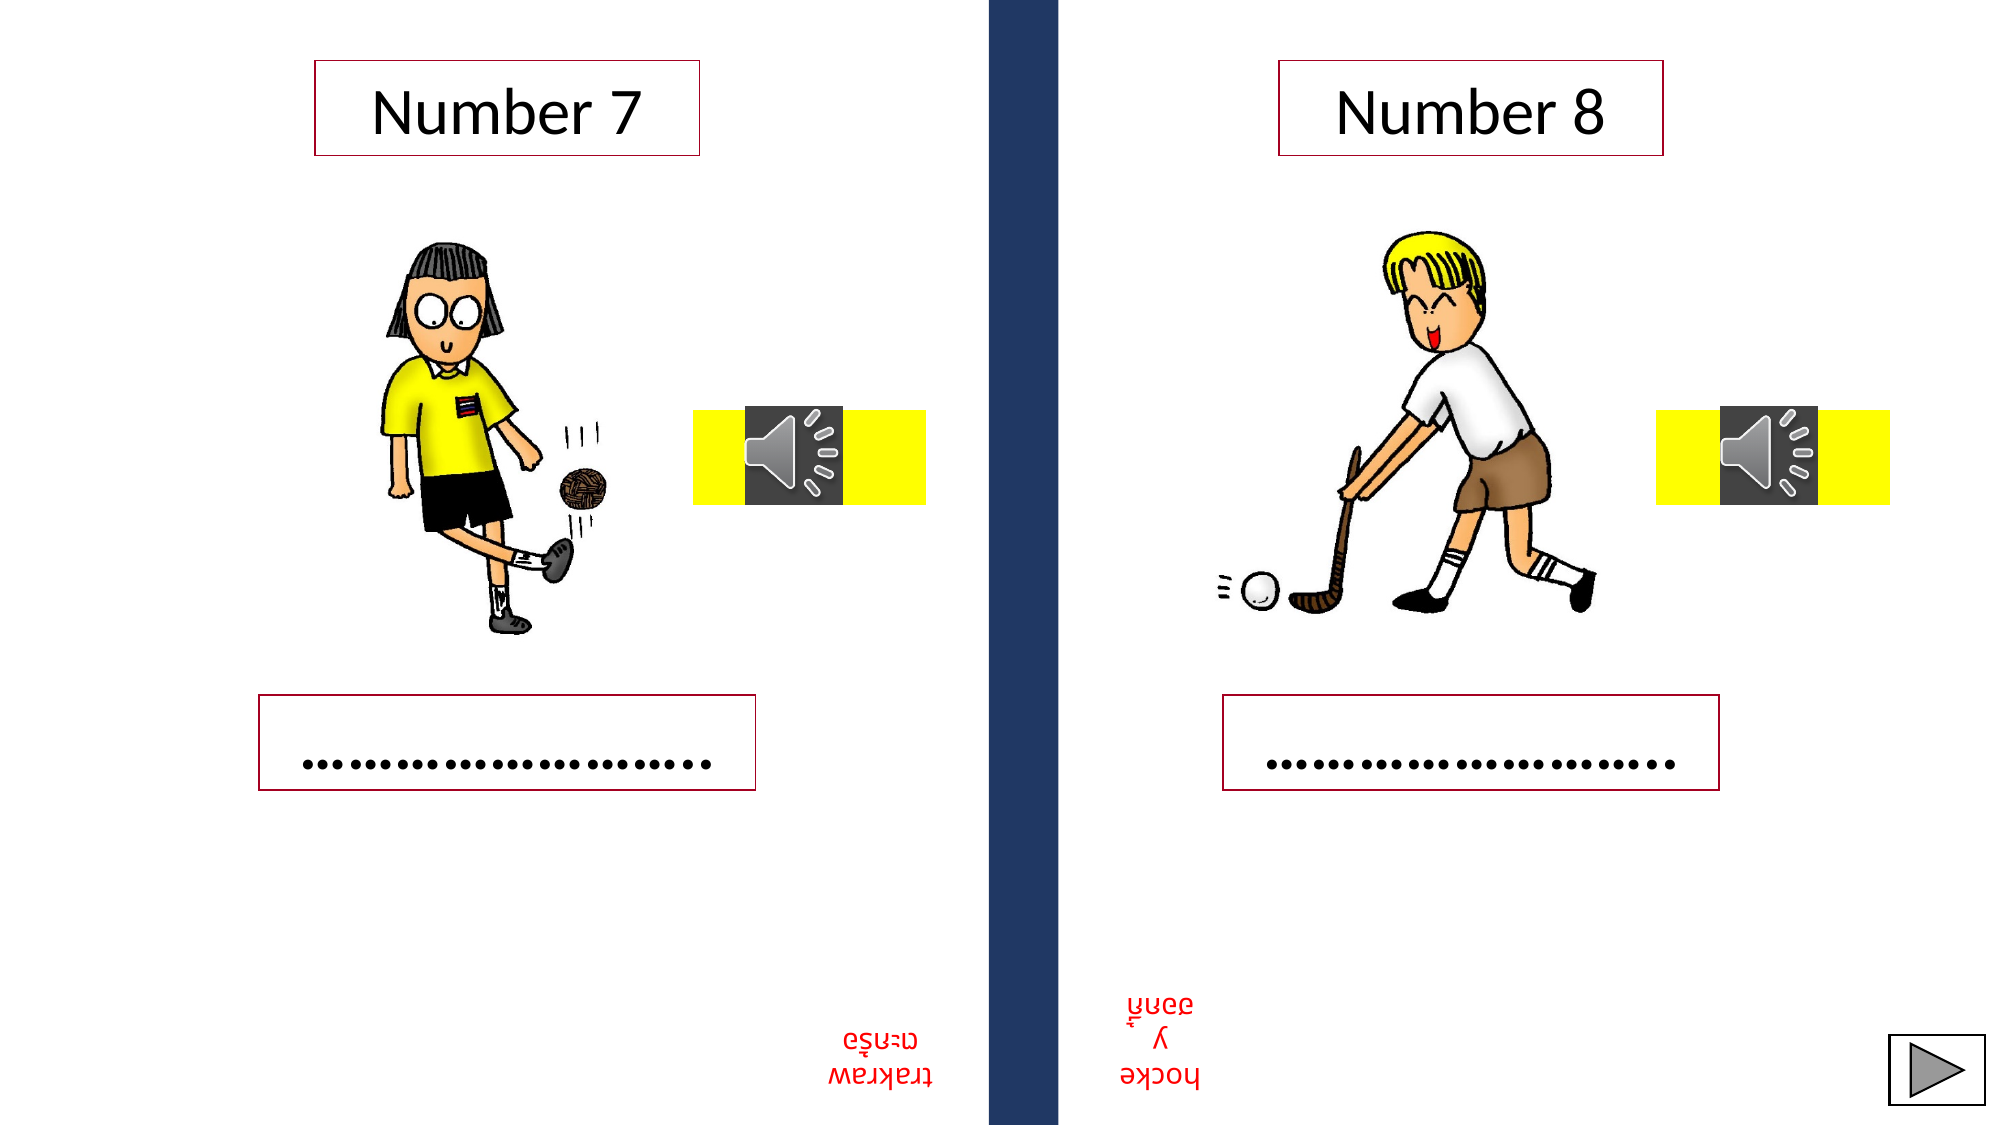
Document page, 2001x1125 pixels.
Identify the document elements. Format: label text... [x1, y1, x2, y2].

text_box …………………….. [1222, 695, 1720, 790]
text_box trakraw ตะกร้อ [760, 1020, 1001, 1106]
text_box Number 7 [315, 60, 700, 156]
picture [1184, 218, 1617, 633]
picture [1719, 405, 1820, 506]
text_box Number 8 [1278, 60, 1664, 156]
text_box [988, 0, 1059, 1125]
table_header [1820, 410, 1890, 505]
text_box hockey ฮอกกี้ [1097, 985, 1223, 1106]
picture [343, 225, 647, 646]
table_header [844, 410, 926, 505]
table_header [1656, 410, 1719, 505]
picture [744, 405, 844, 506]
text_box [1888, 1034, 1986, 1106]
table_header [693, 410, 744, 505]
text_box …………………….. [259, 695, 756, 790]
